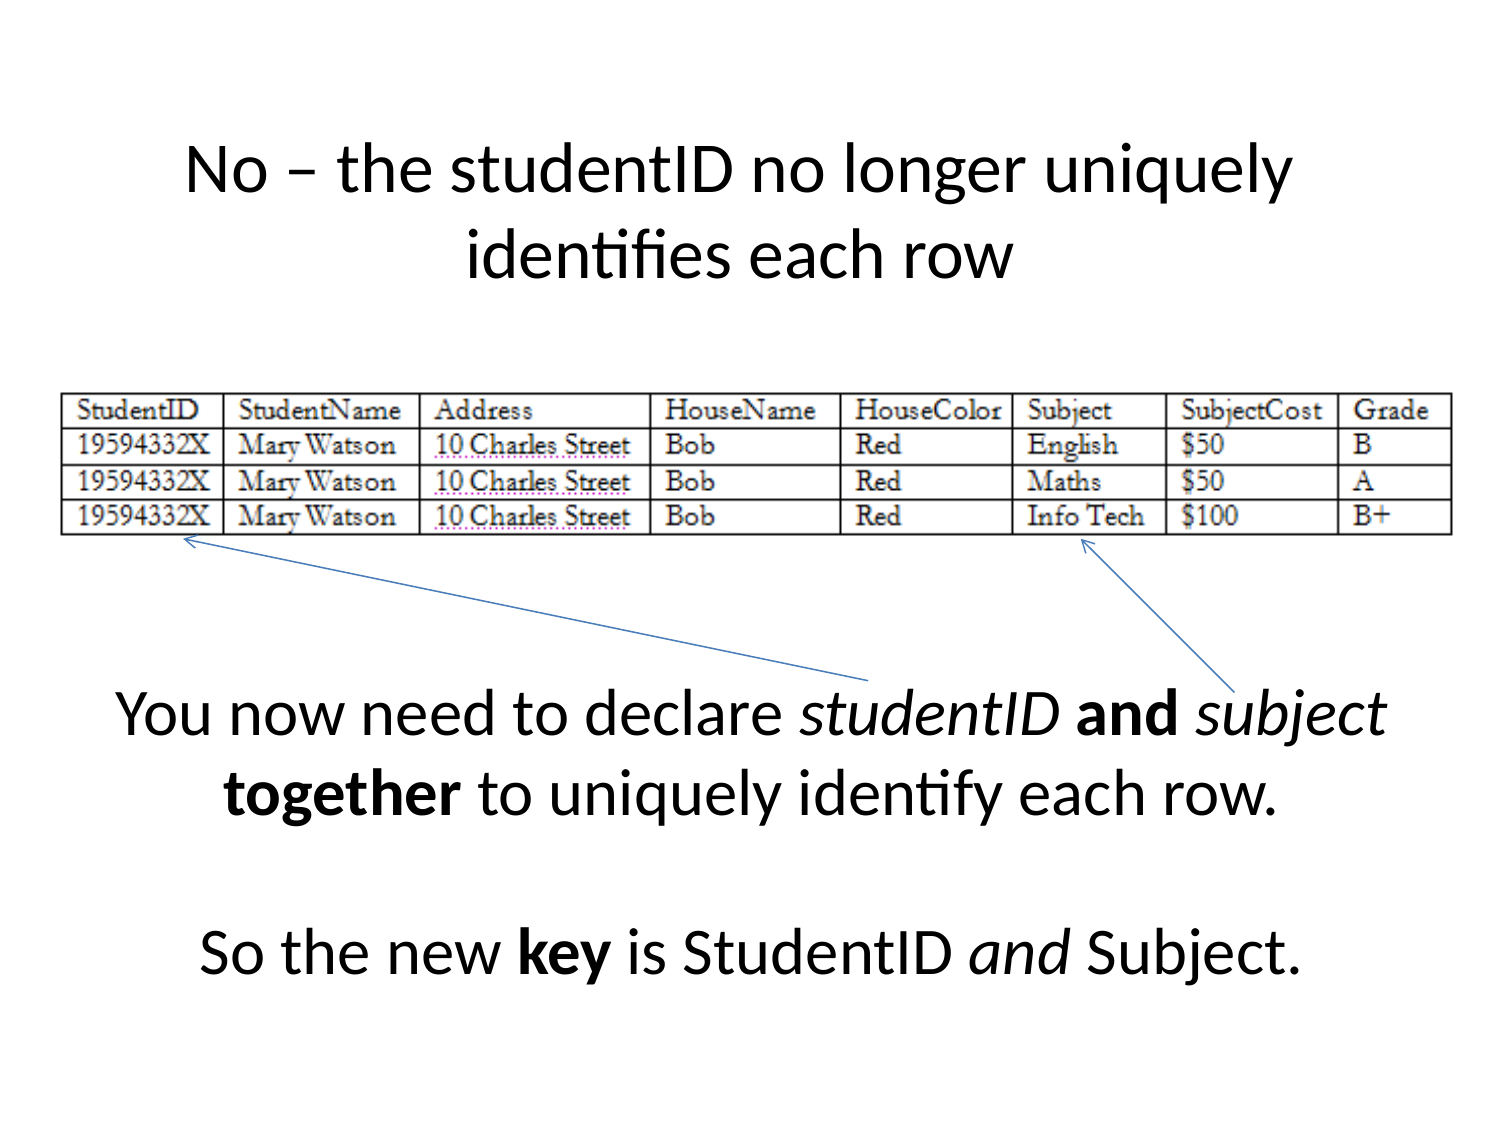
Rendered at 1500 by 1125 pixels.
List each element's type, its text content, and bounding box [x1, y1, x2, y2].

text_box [182, 538, 869, 681]
title No – the studentID no longer uniquely identifies each row [64, 113, 1415, 302]
picture [52, 385, 1460, 542]
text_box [1080, 538, 1235, 693]
text_box You now need to declare studentID and subject together to uniquely identify each row. So the new key is StudentID and Subject. [76, 704, 1427, 953]
